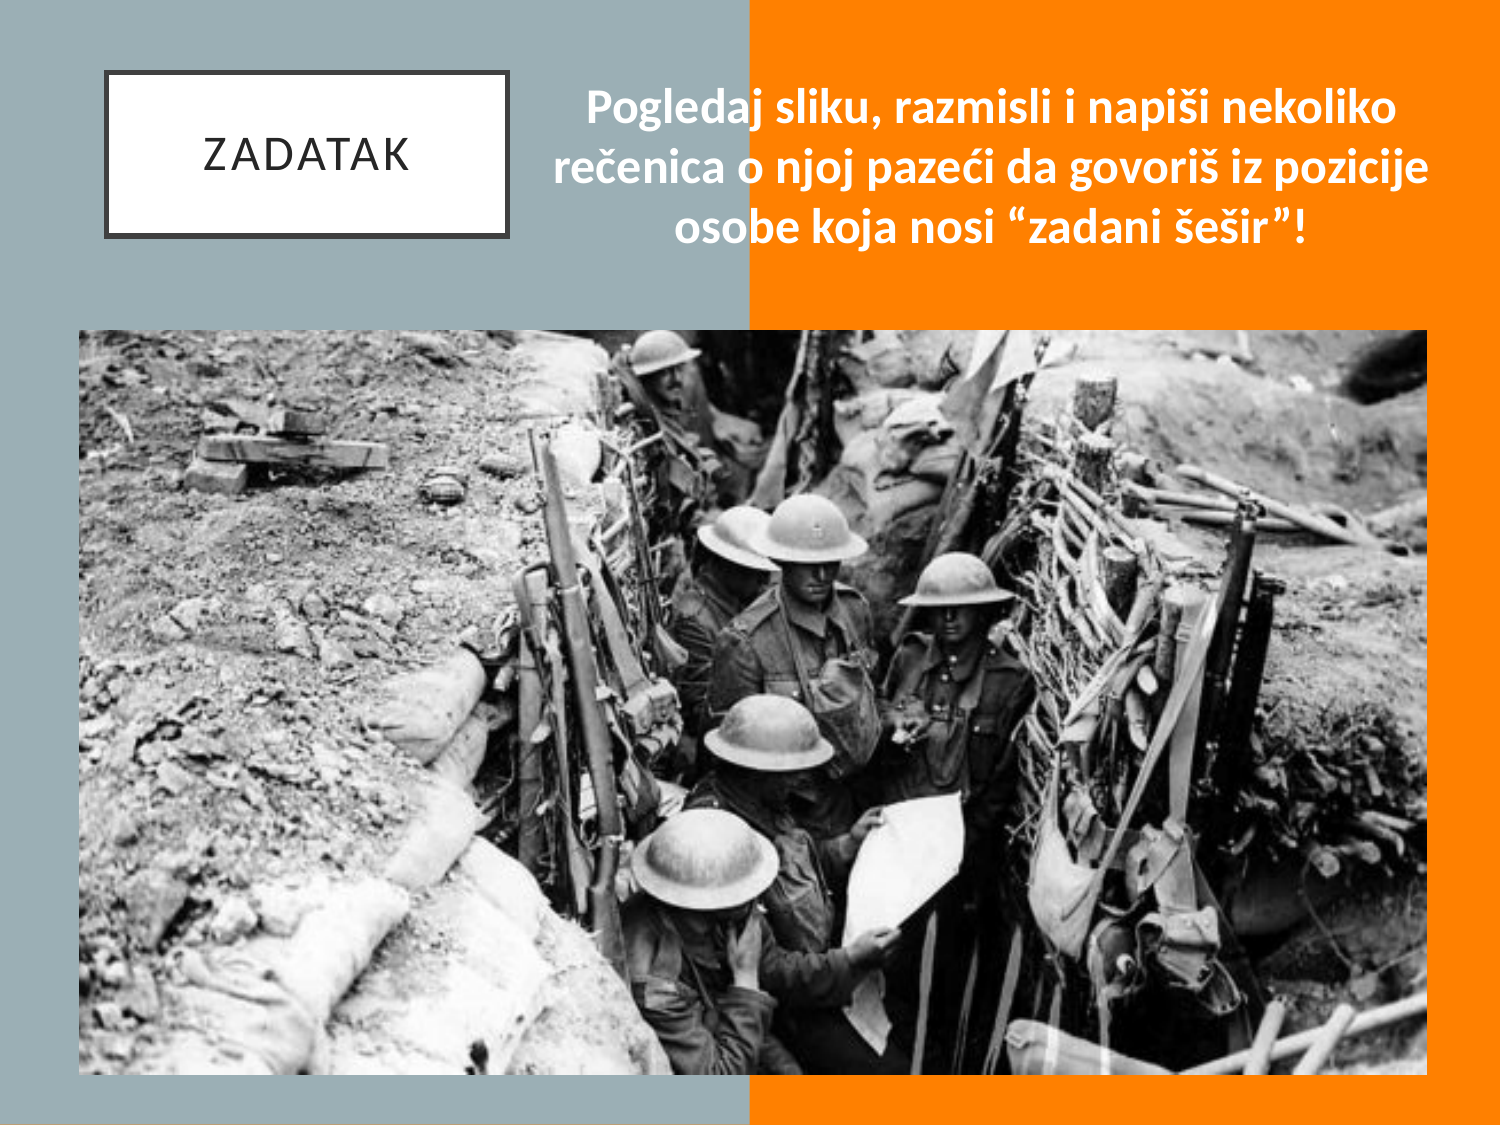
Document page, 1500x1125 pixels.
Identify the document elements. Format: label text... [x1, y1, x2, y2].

text_box Pogledaj sliku, razmisli i napiši nekoliko rečenica o njoj pazeći da govoriš iz pozicije osobe koja nosi “zadani šešir”! [519, 0, 1465, 366]
picture [78, 330, 1427, 1075]
text_box ZADATAK [106, 72, 508, 236]
